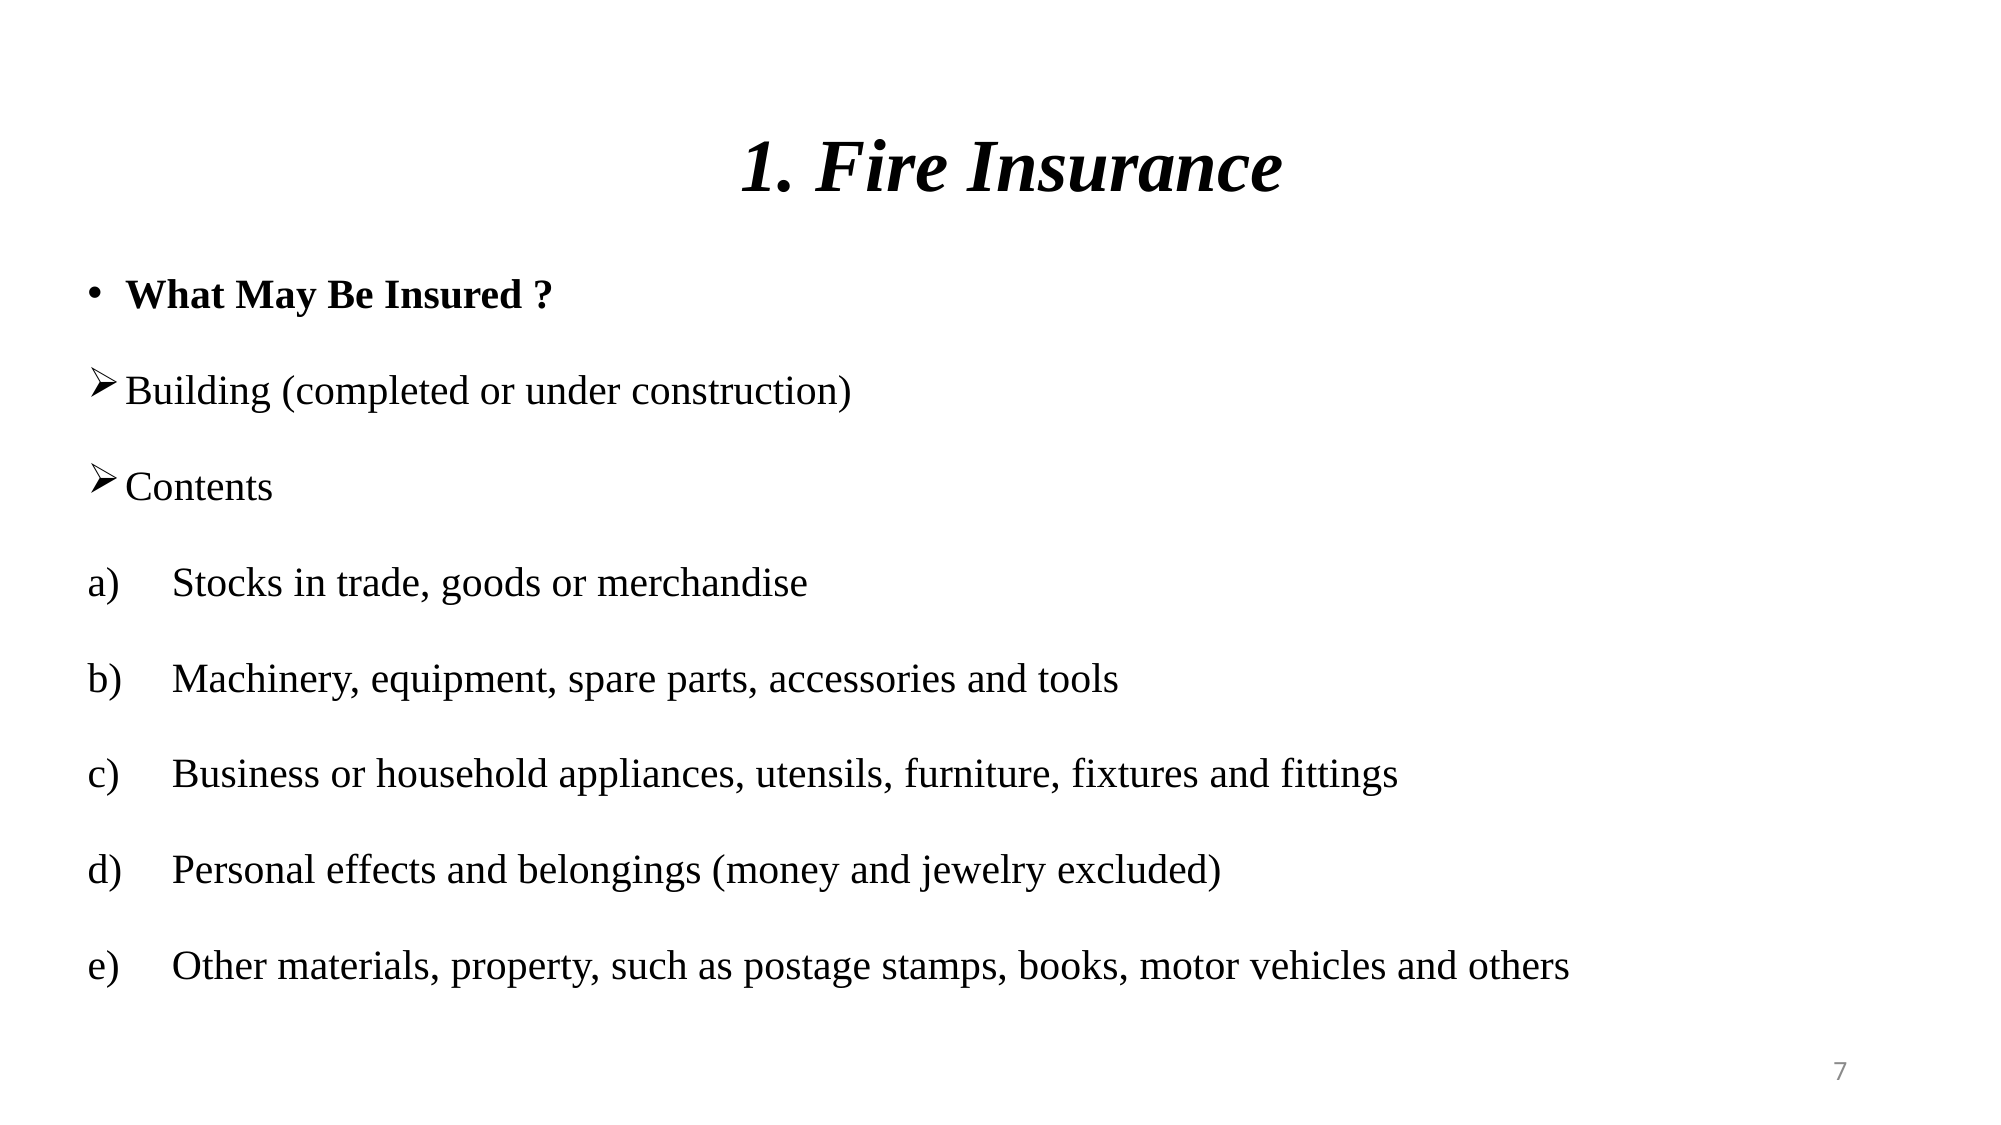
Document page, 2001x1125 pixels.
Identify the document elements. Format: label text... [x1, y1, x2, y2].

slide_number 7 [1412, 1042, 1863, 1103]
title 1. Fire Insurance [112, 113, 1913, 221]
list What May Be Insured ? Building (completed or under construction) Contents Stocks in trade, goods or merchandise Machinery, equipment, spare parts, accessories and tools Business or household appliances, utensils, furniture, fixtures and fittings Personal effects and belongings (money and jewelry excluded) Other materials, property, such as postage stamps, books, motor vehicles and others [72, 234, 1863, 922]
